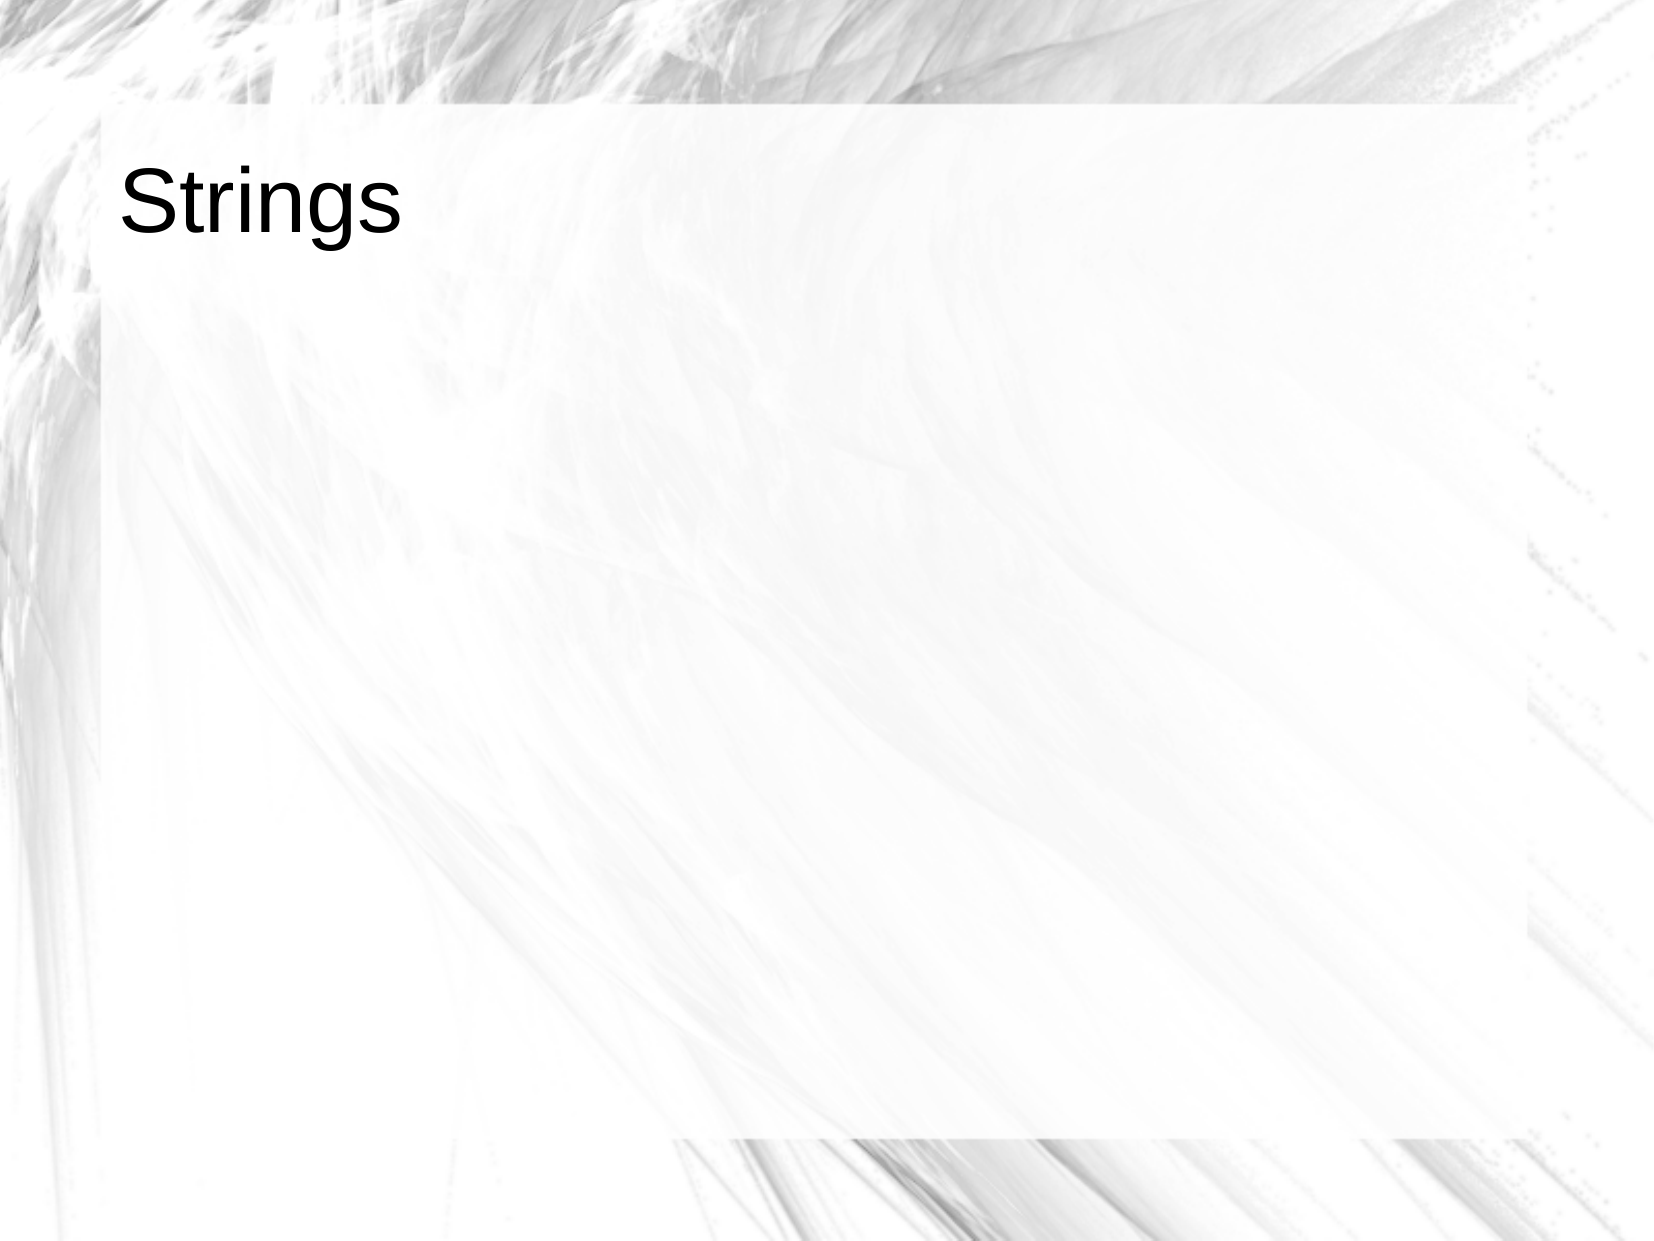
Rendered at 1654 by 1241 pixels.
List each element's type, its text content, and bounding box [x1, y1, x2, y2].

picture [0, 0, 1654, 1241]
title Strings [118, 93, 1506, 299]
